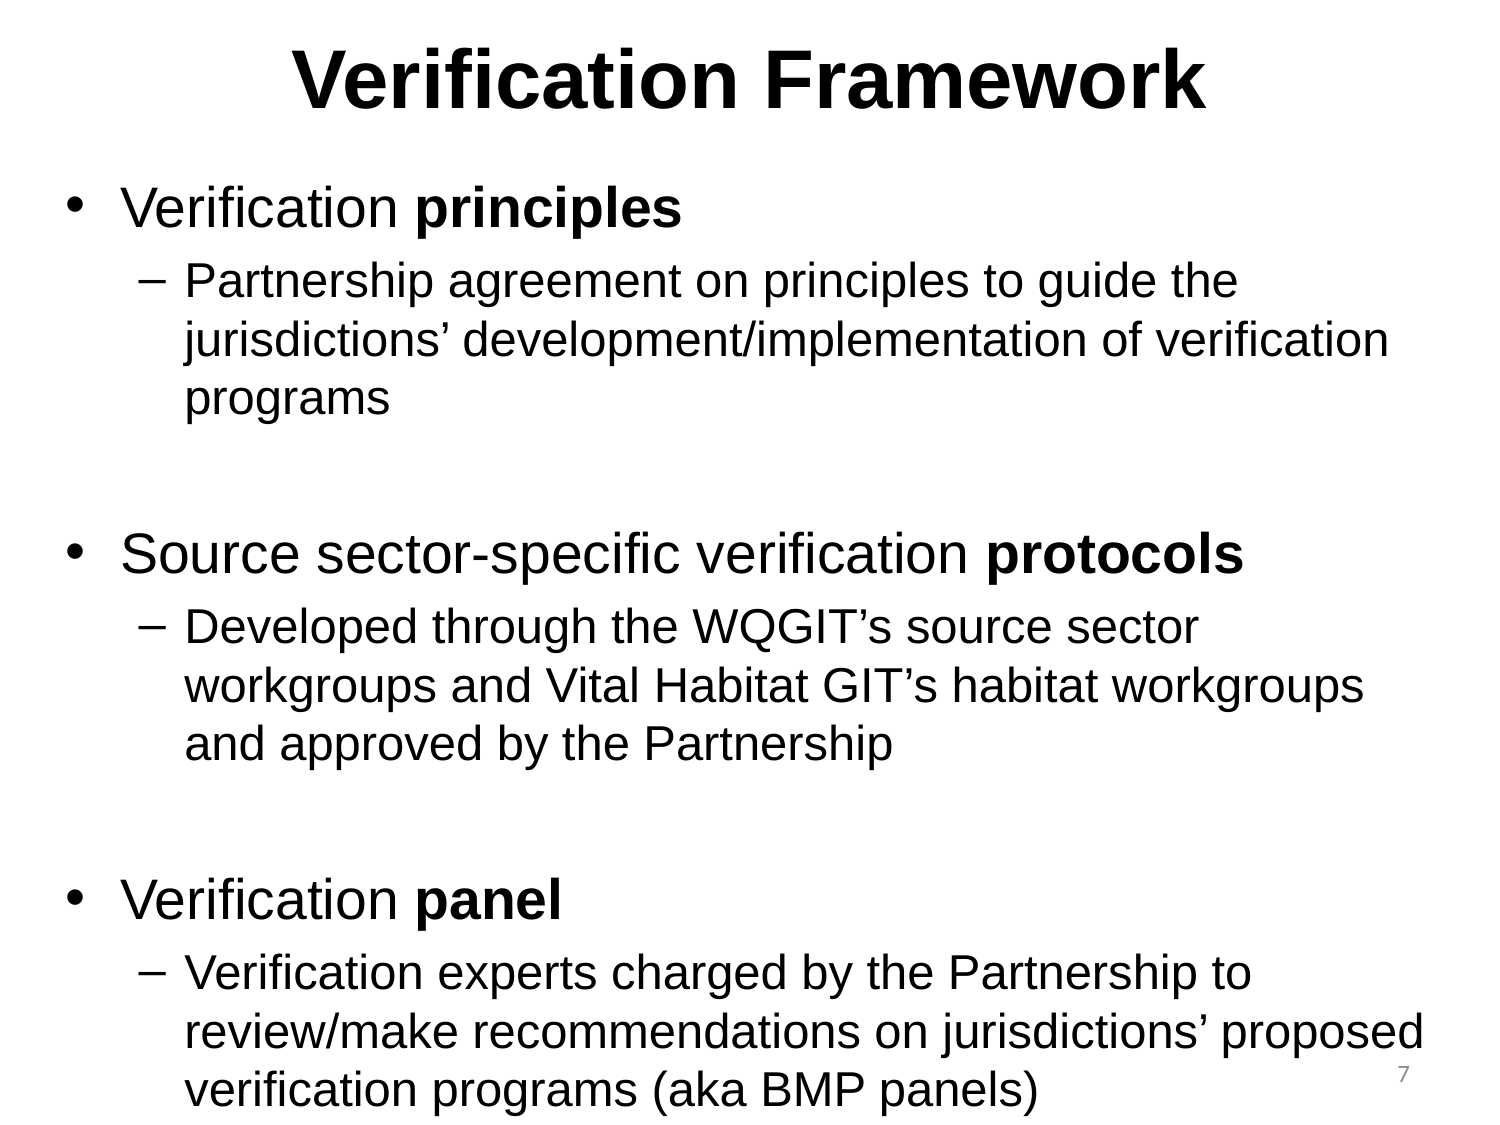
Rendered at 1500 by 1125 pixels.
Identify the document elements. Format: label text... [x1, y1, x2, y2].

list Verification principles Partnership agreement on principles to guide the jurisdictions’ development/implementation of verification programs Source sector-specific verification protocols Developed through the WQGIT’s source sector workgroups and Vital Habitat GIT’s habitat workgroups and approved by the Partnership Verification panel Verification experts charged by the Partnership to review/make recommendations on jurisdictions’ proposed verification programs (aka BMP panels) [50, 162, 1475, 1125]
title Verification Framework [75, 0, 1425, 150]
slide_number 7 [1074, 1042, 1425, 1103]
